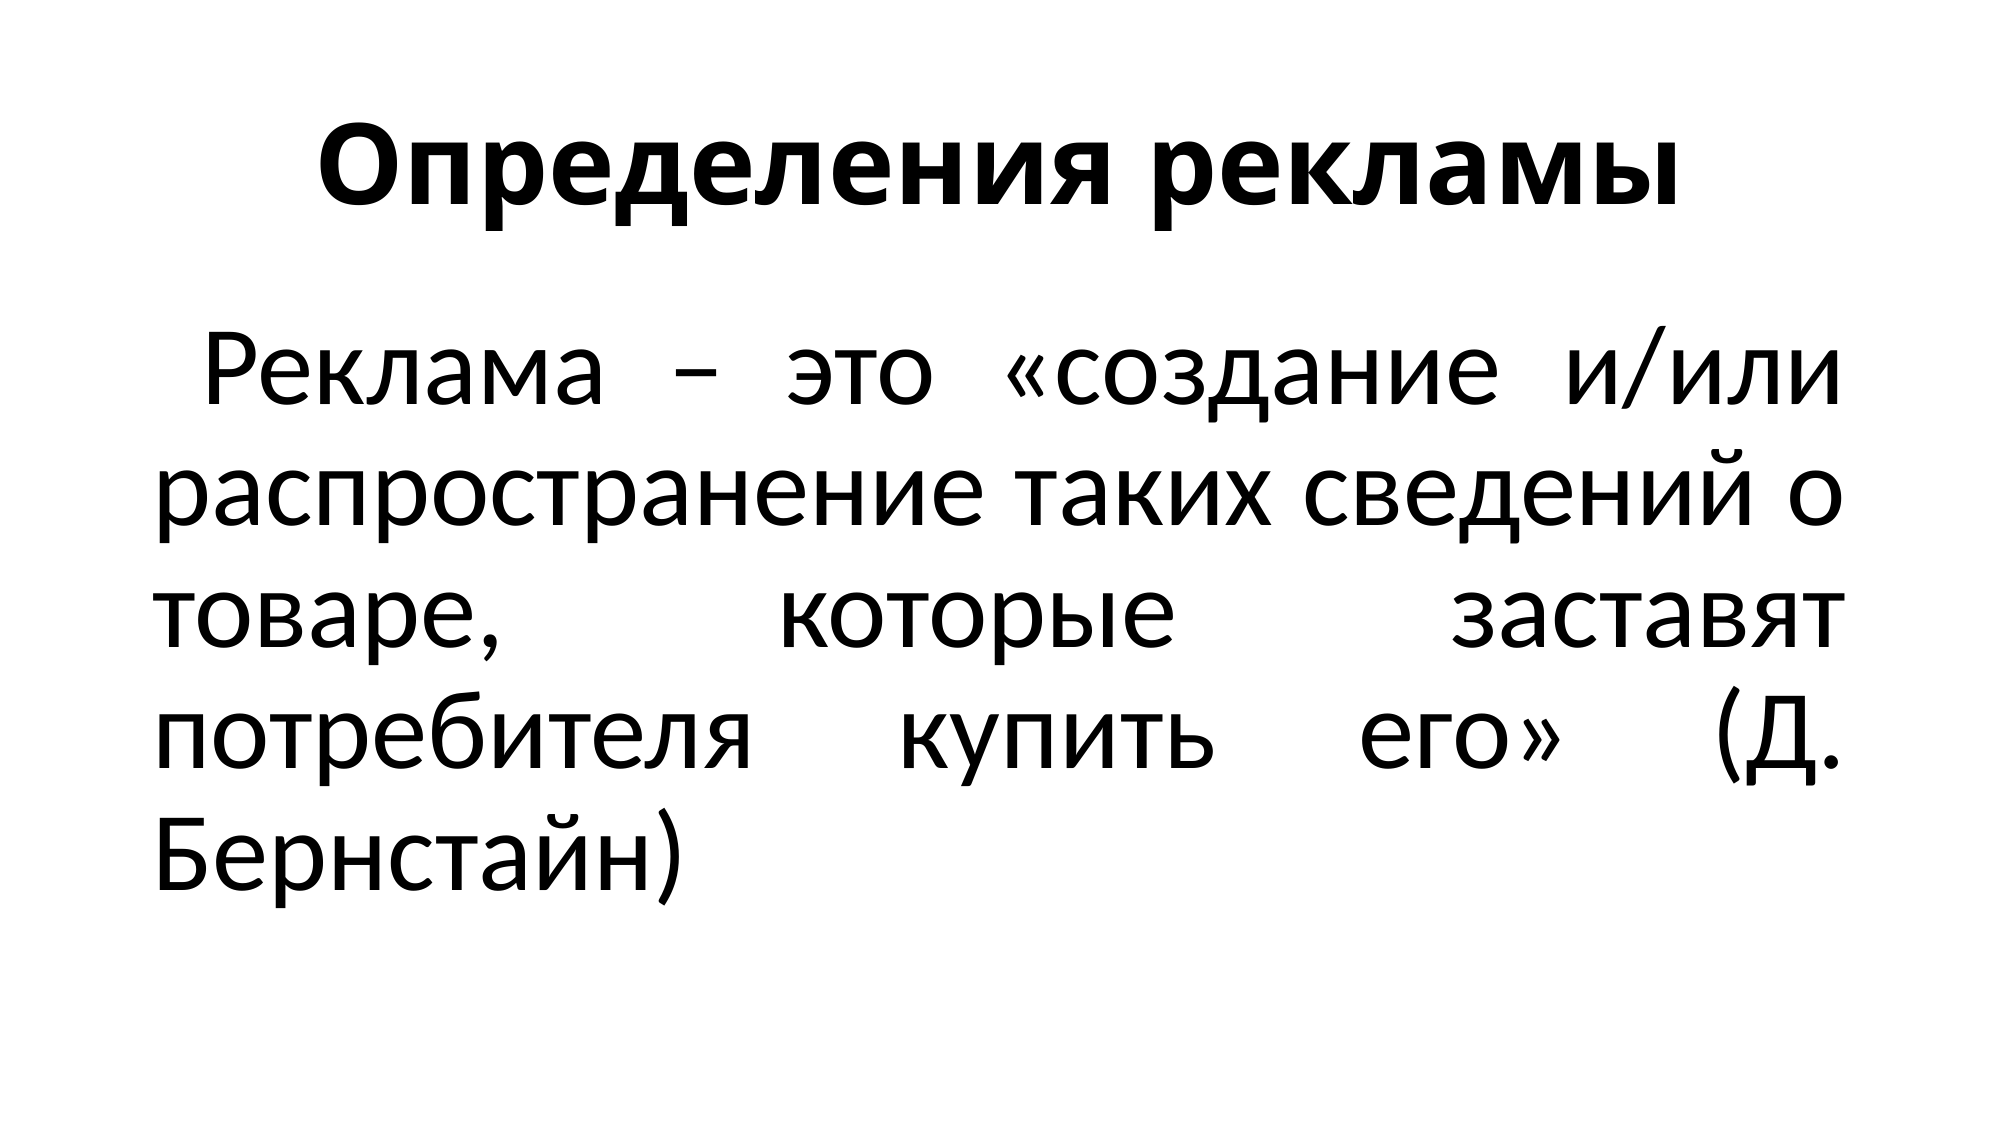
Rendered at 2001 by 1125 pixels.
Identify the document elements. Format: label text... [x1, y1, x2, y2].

list Реклама – это «создание и/или распространение таких сведений о товаре, которые заставят потребителя купить его» (Д. Бернстайн) [137, 299, 1863, 1014]
title Определения рекламы [137, 59, 1863, 278]
